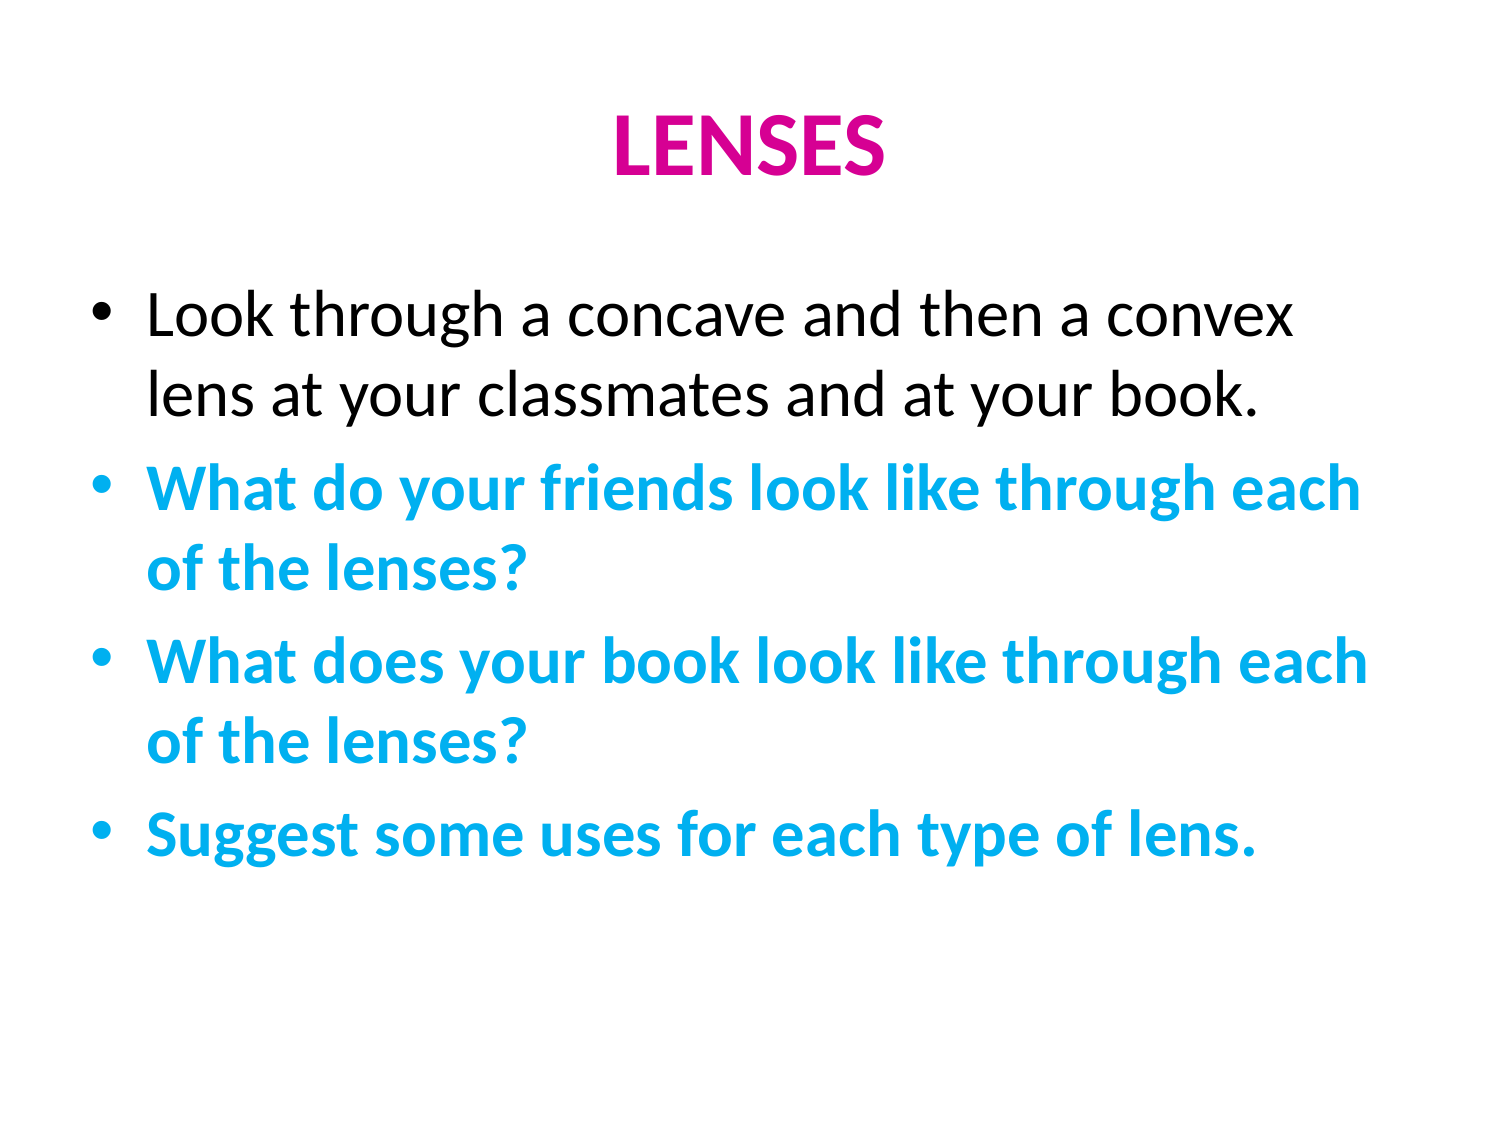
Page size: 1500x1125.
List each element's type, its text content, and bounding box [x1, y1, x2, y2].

title LENSES [75, 45, 1425, 233]
list Look through a concave and then a convex lens at your classmates and at your book. What do your friends look like through each of the lenses? What does your book look like through each of the lenses? Suggest some uses for each type of lens. [75, 262, 1425, 1005]
